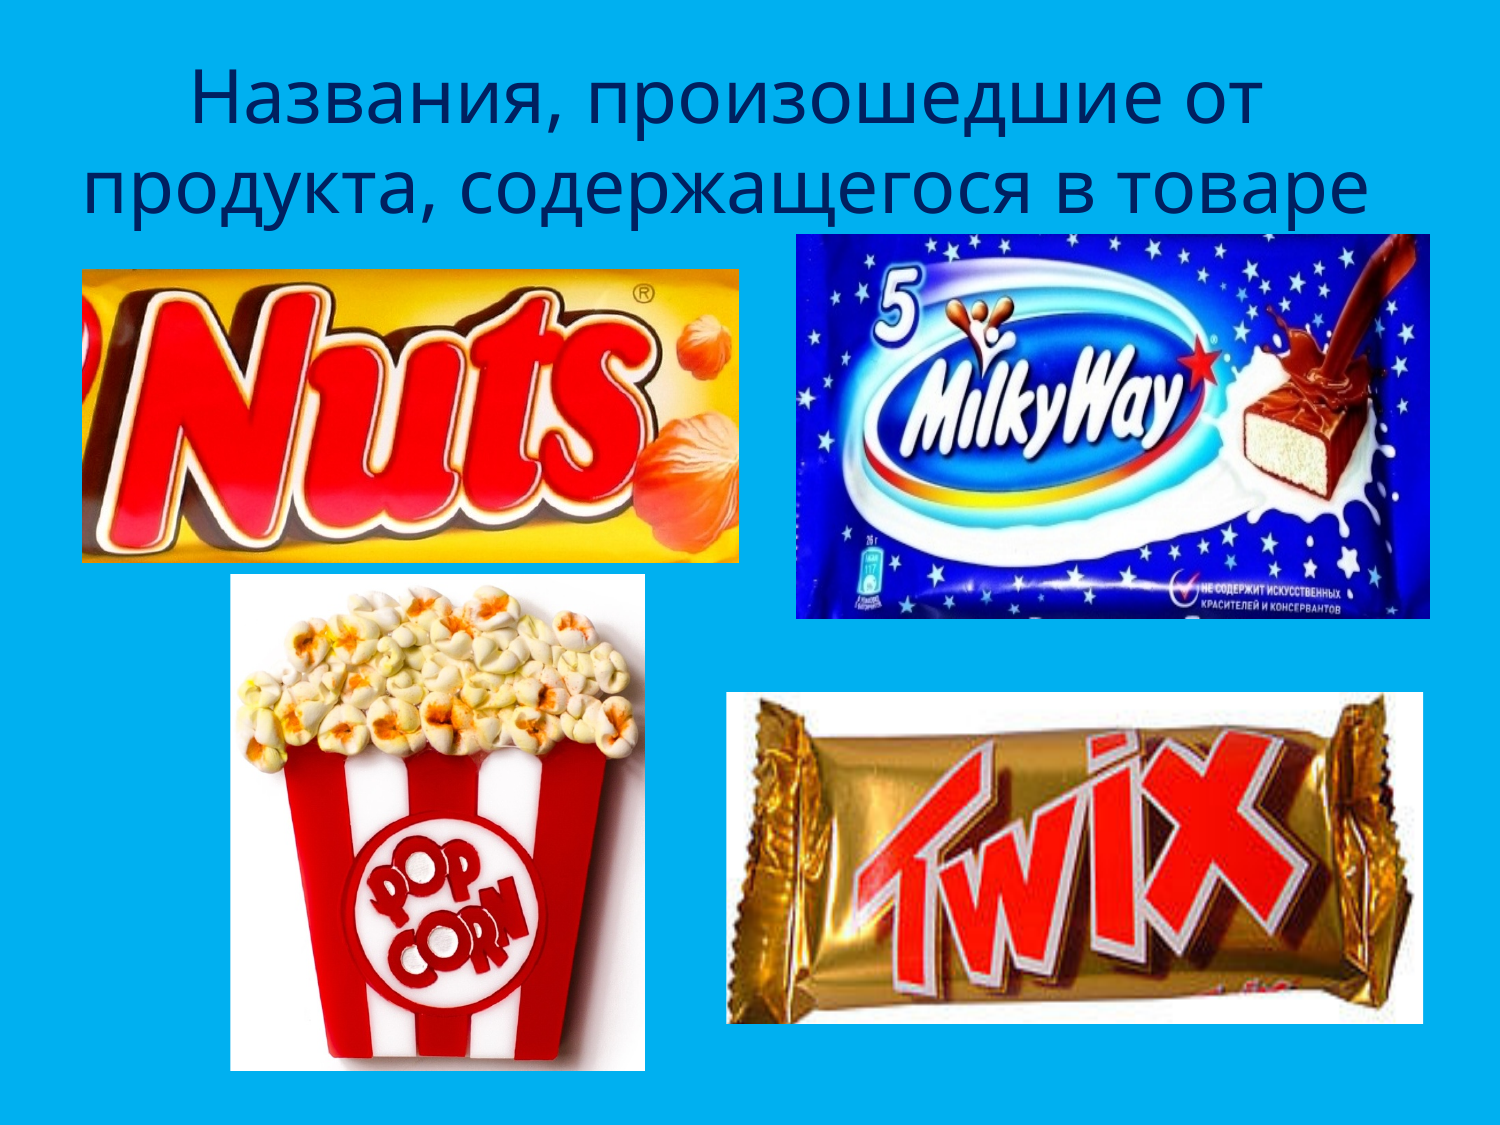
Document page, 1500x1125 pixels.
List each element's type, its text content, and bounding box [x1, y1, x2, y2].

title Названия, произошедшие от продукта, содержащегося в товаре [0, 45, 1454, 233]
picture [727, 693, 1423, 1023]
picture [231, 575, 644, 1070]
picture [797, 235, 1429, 618]
picture [83, 270, 738, 562]
